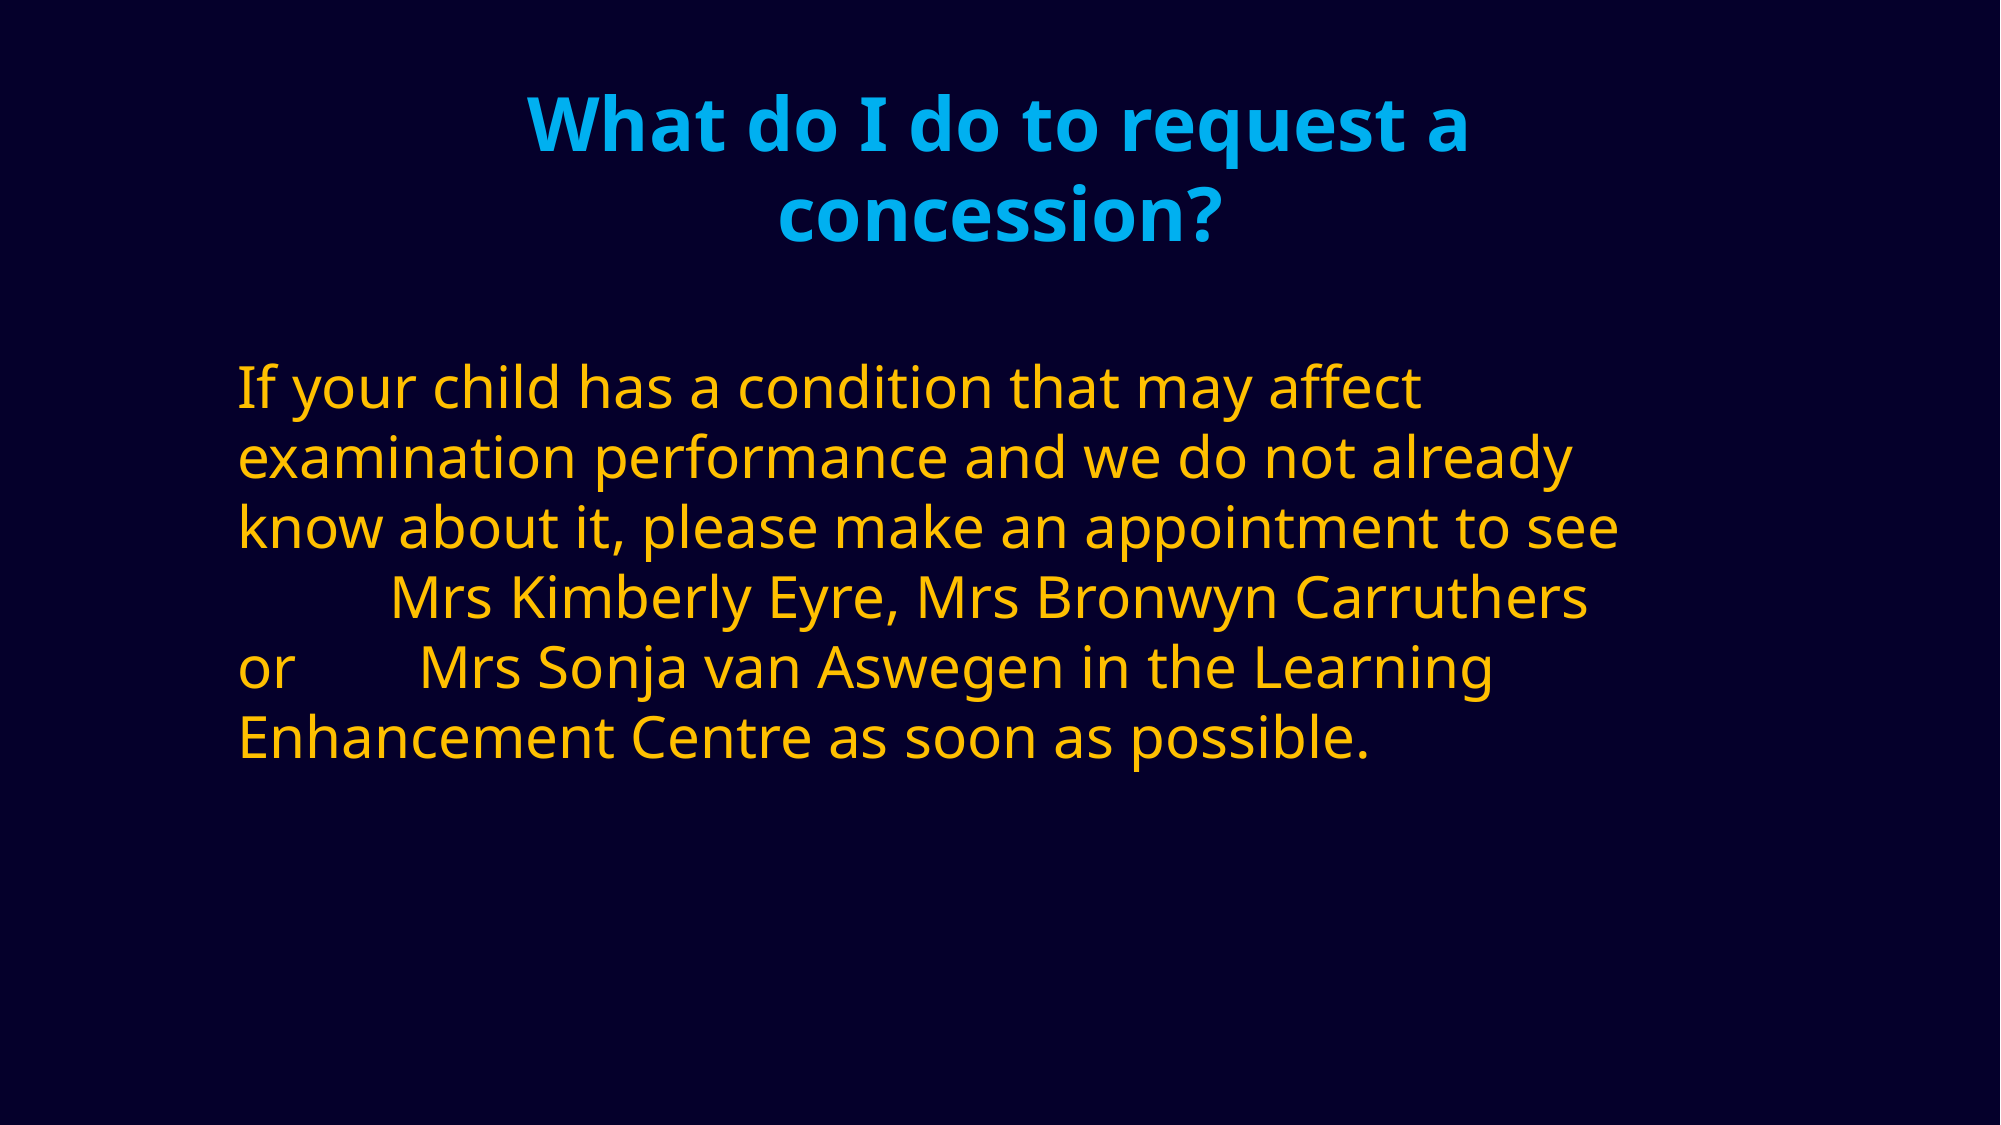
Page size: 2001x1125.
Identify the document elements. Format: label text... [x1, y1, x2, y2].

list If your child has a condition that may affect examination performance and we do not already know about it, please make an appointment to see Mrs Kimberly Eyre, Mrs Bronwyn Carruthers or Mrs Sonja van Aswegen in the Learning Enhancement Centre as soon as possible. [222, 291, 1675, 1036]
title What do I do to request a concession? [324, 42, 1675, 291]
